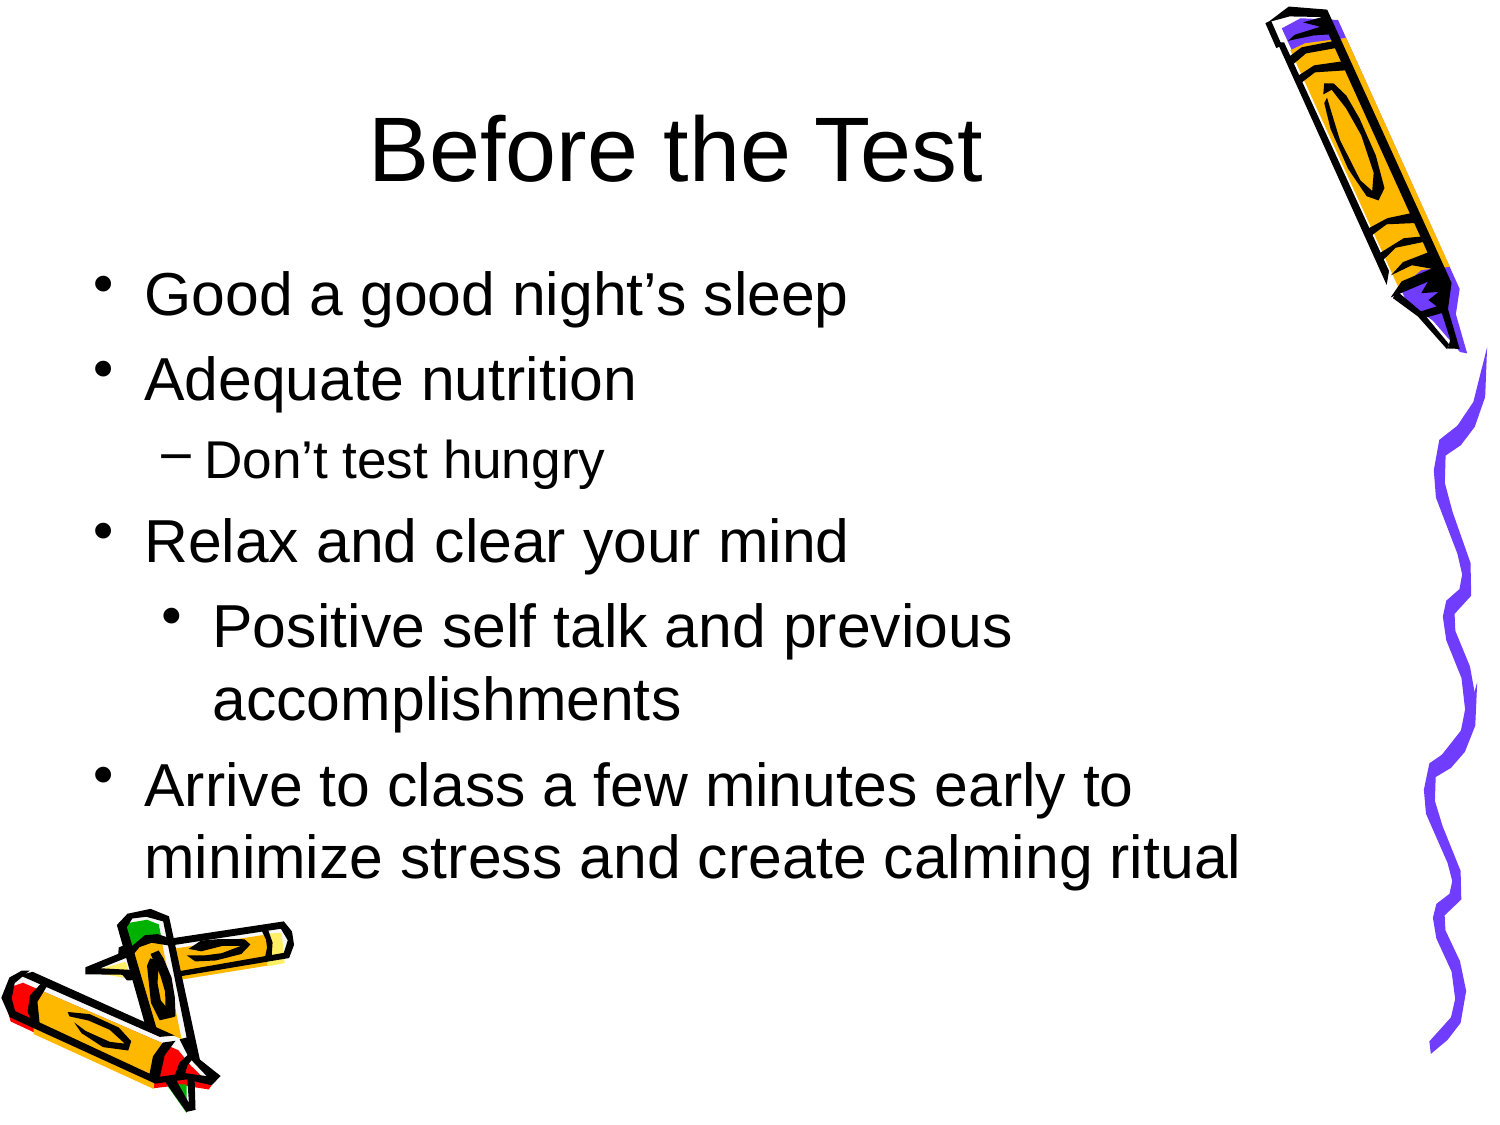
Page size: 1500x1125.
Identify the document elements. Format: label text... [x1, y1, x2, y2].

list Good a good night’s sleep Adequate nutrition Don’t test hungry Relax and clear your mind Positive self talk and previous accomplishments Arrive to class a few minutes early to minimize stress and create calming ritual [92, 253, 1357, 895]
title Before the Test [111, 0, 1241, 201]
